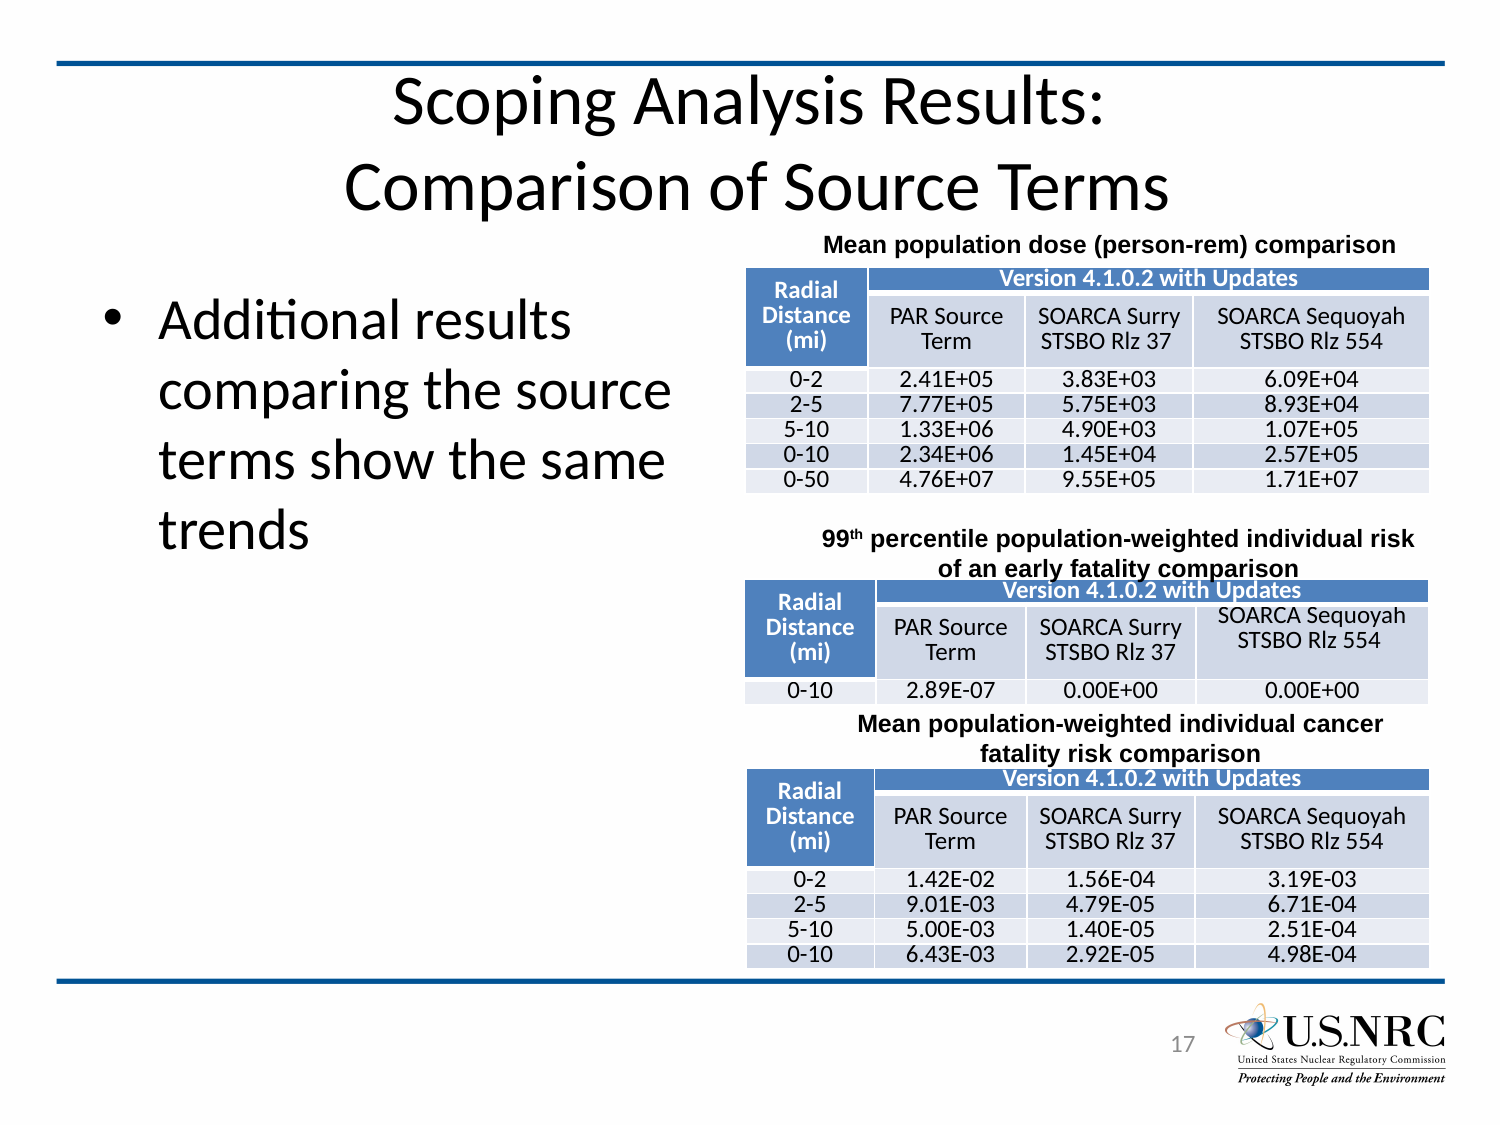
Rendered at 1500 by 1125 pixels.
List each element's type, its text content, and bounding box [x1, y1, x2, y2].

text_box Mean population-weighted individual cancer fatality risk comparison [804, 700, 1438, 776]
table_cell 2-5 [746, 394, 867, 418]
table_cell 4.79E-05 [1028, 894, 1194, 918]
table_cell 9.55E+05 [1026, 470, 1192, 493]
table_header Radial Distance (mi) [745, 580, 875, 677]
table_cell 1.45E+04 [1026, 444, 1192, 468]
list Additional results comparing the source terms show the same trends [87, 274, 740, 859]
table_header Radial Distance (mi) [747, 769, 874, 866]
table_cell 9.01E-03 [875, 894, 1026, 918]
table_cell 4.98E-04 [1196, 945, 1429, 968]
table_cell 5-10 [746, 419, 867, 443]
table_cell SOARCA Surry STSBO Rlz 37 [1026, 296, 1192, 367]
table_cell 0-2 [747, 871, 874, 893]
title Scoping Analysis Results: Comparison of Source Terms [75, 45, 1425, 233]
table_cell 0-10 [747, 945, 874, 968]
table_header Version 4.1.0.2 with Updates [877, 590, 1428, 602]
table_cell 1.56E-04 [1028, 869, 1194, 893]
table_cell 6.43E-03 [875, 945, 1026, 968]
table_header Version 4.1.0.2 with Updates [869, 268, 1429, 290]
slide_number 17 [1030, 1012, 1211, 1073]
table_cell PAR Source Term [875, 796, 1026, 868]
table_cell 0.00E+00 [1197, 680, 1428, 700]
table_cell PAR Source Term [869, 296, 1024, 367]
table_cell 5.75E+03 [1026, 394, 1192, 418]
table_cell 2.57E+05 [1194, 444, 1429, 468]
table_cell 1.42E-02 [875, 869, 1026, 893]
table_cell 0.00E+00 [1027, 680, 1195, 700]
table_cell 3.83E+03 [1026, 369, 1192, 392]
text_box 99th percentile population-weighted individual risk of an early fatality comparison [792, 514, 1446, 590]
table_cell 2-5 [747, 894, 874, 918]
table_cell 1.40E-05 [1028, 919, 1194, 943]
table_cell PAR Source Term [877, 607, 1025, 679]
table_cell SOARCA Surry STSBO Rlz 37 [1027, 607, 1195, 679]
table_cell 1.33E+06 [869, 419, 1024, 443]
table_cell 4.76E+07 [869, 470, 1024, 493]
table_cell 2.51E-04 [1196, 919, 1429, 943]
table_cell 3.19E-03 [1196, 869, 1429, 893]
table_cell 0-2 [746, 371, 867, 392]
table_cell 2.34E+06 [869, 444, 1024, 468]
table_cell 6.09E+04 [1194, 369, 1429, 392]
table_cell 6.71E-04 [1196, 894, 1429, 918]
table_cell 4.90E+03 [1026, 419, 1192, 443]
table_cell 0-10 [746, 444, 867, 468]
table_cell 7.77E+05 [869, 394, 1024, 418]
table_cell 2.89E-07 [877, 680, 1025, 700]
text_box Mean population dose (person-rem) comparison [808, 221, 1425, 266]
table_cell 2.41E+05 [869, 369, 1024, 392]
table_cell SOARCA Sequoyah STSBO Rlz 554 [1197, 607, 1428, 679]
table_header Radial Distance (mi) [746, 268, 867, 366]
table_cell 2.92E-05 [1028, 945, 1194, 968]
table_cell 1.71E+07 [1194, 470, 1429, 493]
table_cell 5-10 [747, 919, 874, 943]
table_cell 0-50 [746, 470, 867, 493]
table_cell SOARCA Sequoyah STSBO Rlz 554 [1196, 796, 1429, 868]
table_cell SOARCA Sequoyah STSBO Rlz 554 [1194, 296, 1429, 367]
table_cell SOARCA Surry STSBO Rlz 37 [1028, 796, 1194, 868]
table_cell 5.00E-03 [875, 919, 1026, 943]
table_cell 1.07E+05 [1194, 419, 1429, 443]
table_cell 8.93E+04 [1194, 394, 1429, 418]
table_cell 0-10 [745, 682, 875, 704]
table_header Version 4.1.0.2 with Updates [875, 776, 1429, 790]
picture [0, 0, 1500, 1125]
